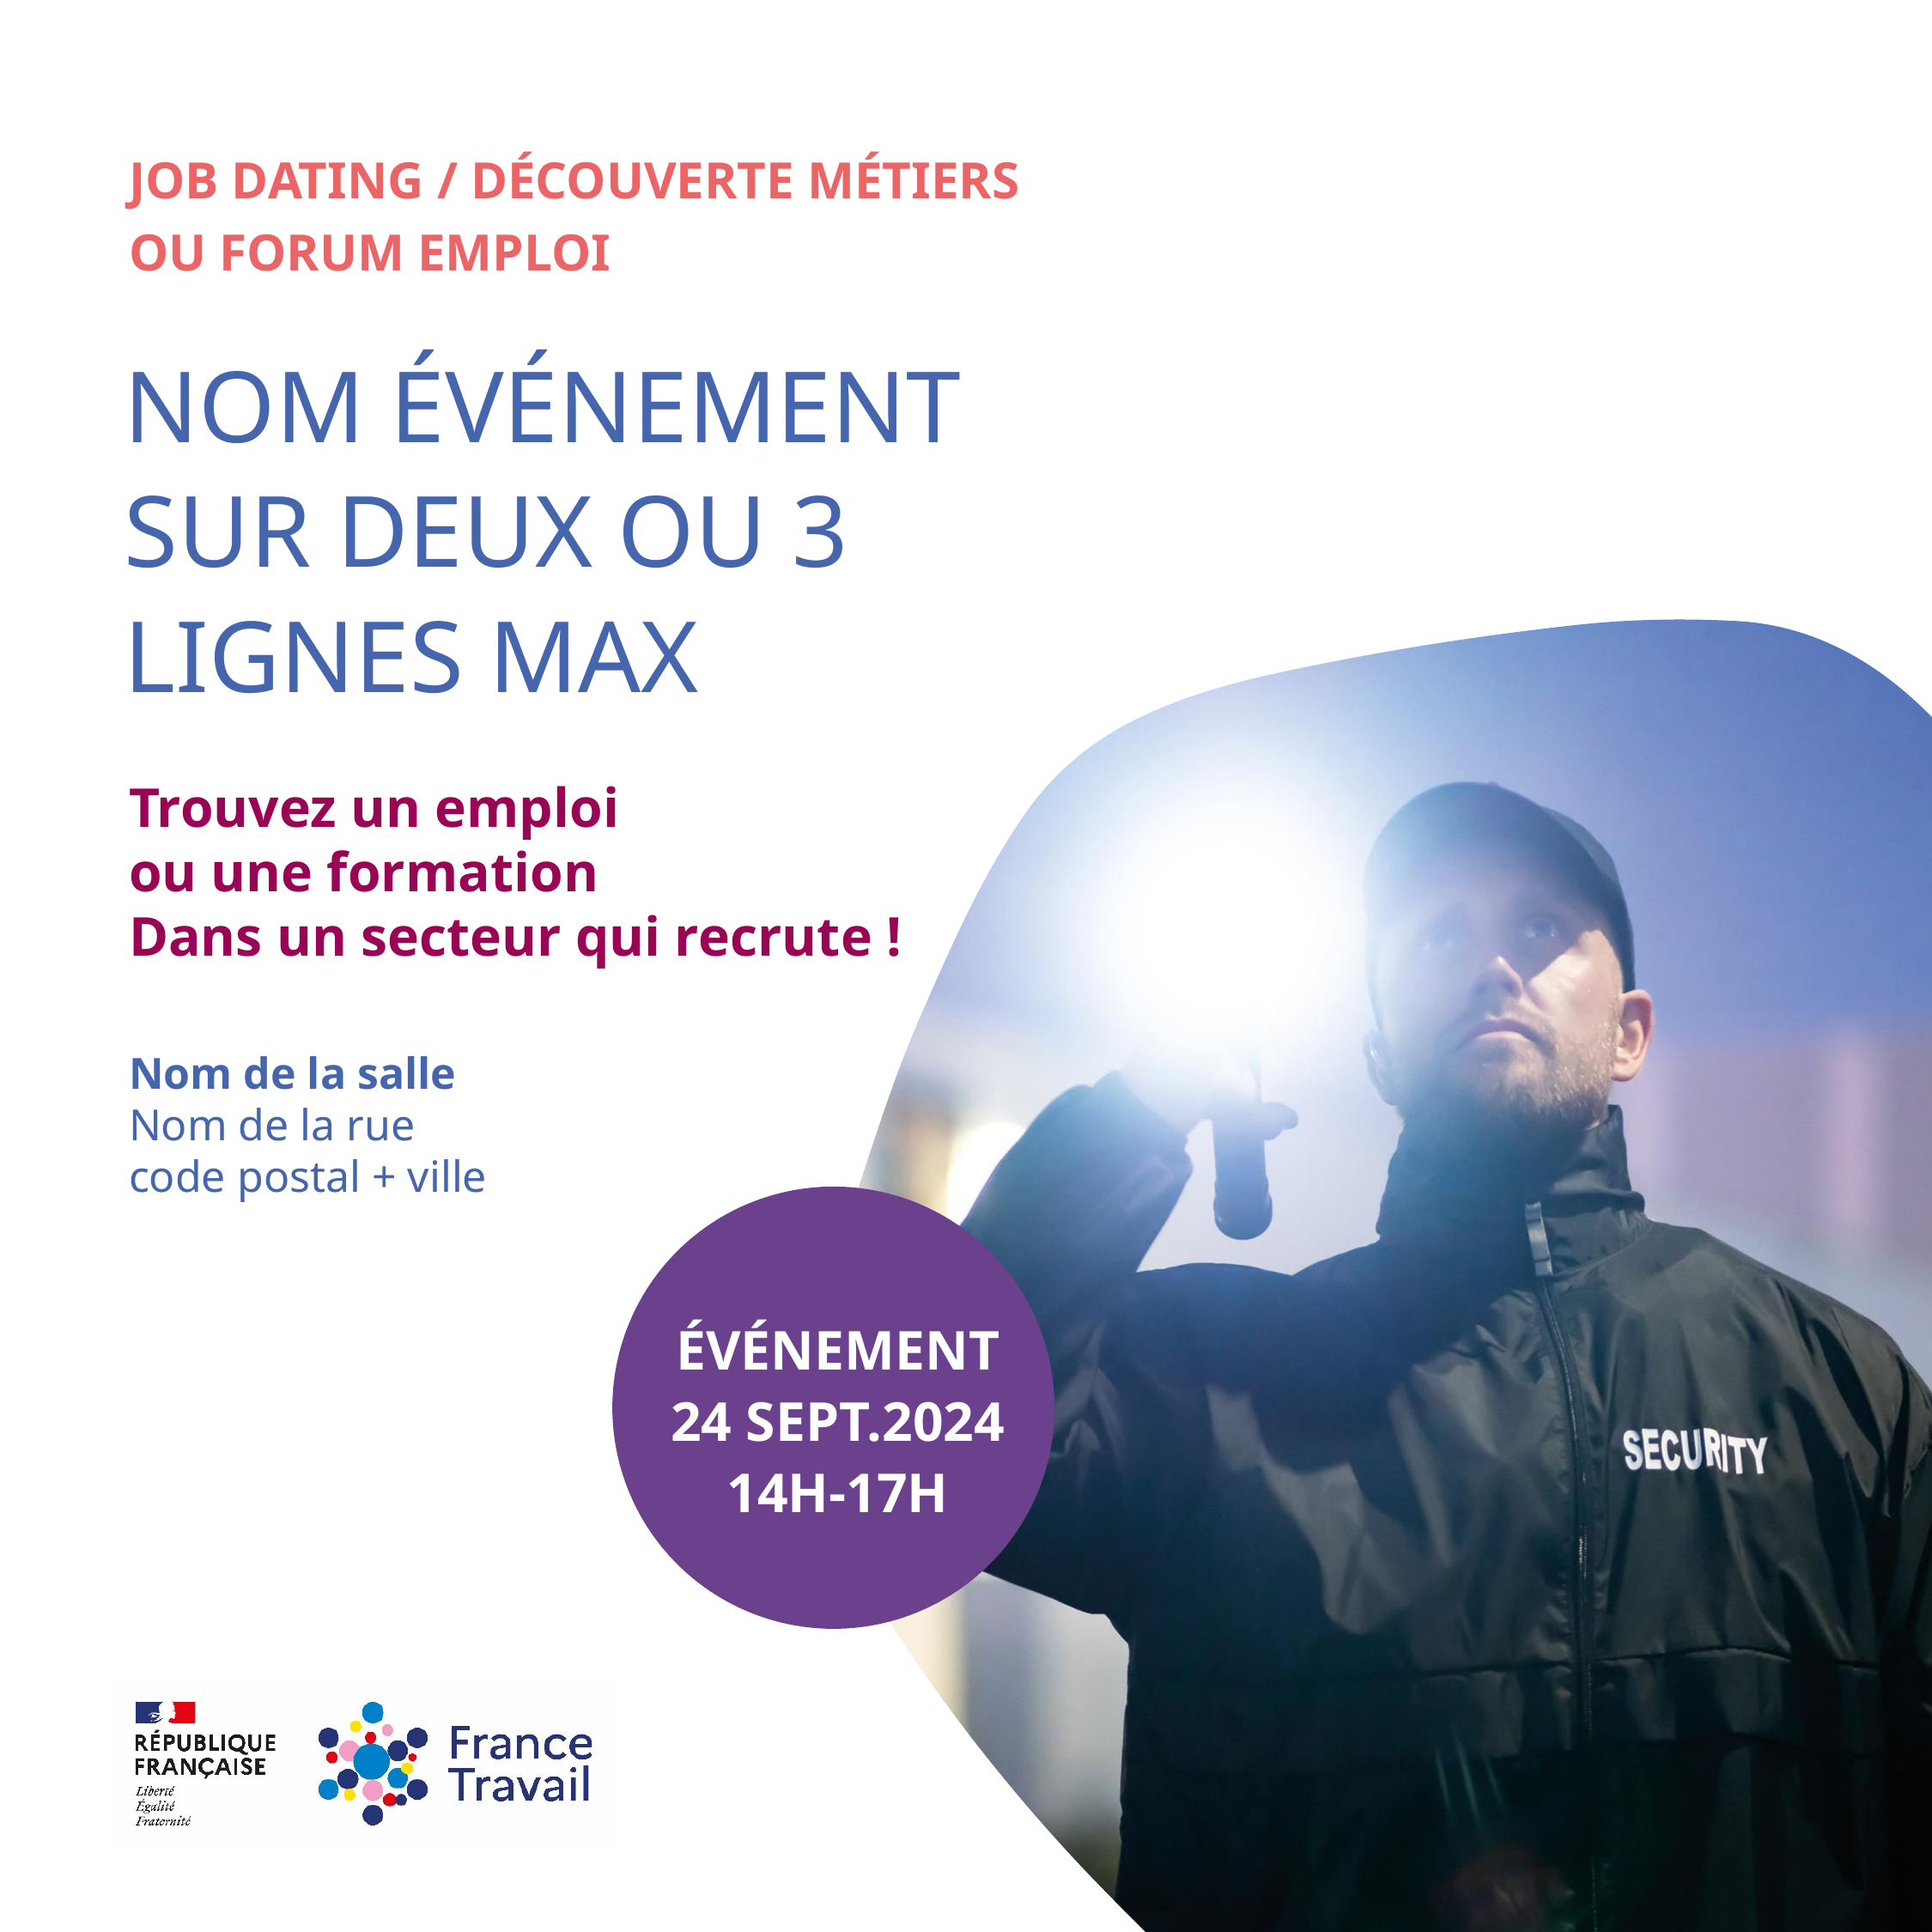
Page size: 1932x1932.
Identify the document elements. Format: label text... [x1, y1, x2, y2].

text_box Trouvez un emploi ou une formation Dans un secteur qui recrute ! [116, 767, 1165, 973]
text_box Nom de la salle Nom de la rue code postal + ville [116, 1040, 1252, 1207]
text_box Événement 24 sept.2024 14h-17h [536, 1302, 1139, 1530]
text_box Nom événement Sur deux ou 3 lignes max [111, 330, 1210, 719]
text_box [638, 1207, 1029, 1302]
picture [113, 1680, 614, 1847]
text_box [890, 619, 1932, 1932]
text_box Job dating / découverte métiers ou Forum emploi [116, 131, 1214, 288]
text_box [648, 1530, 1019, 1630]
